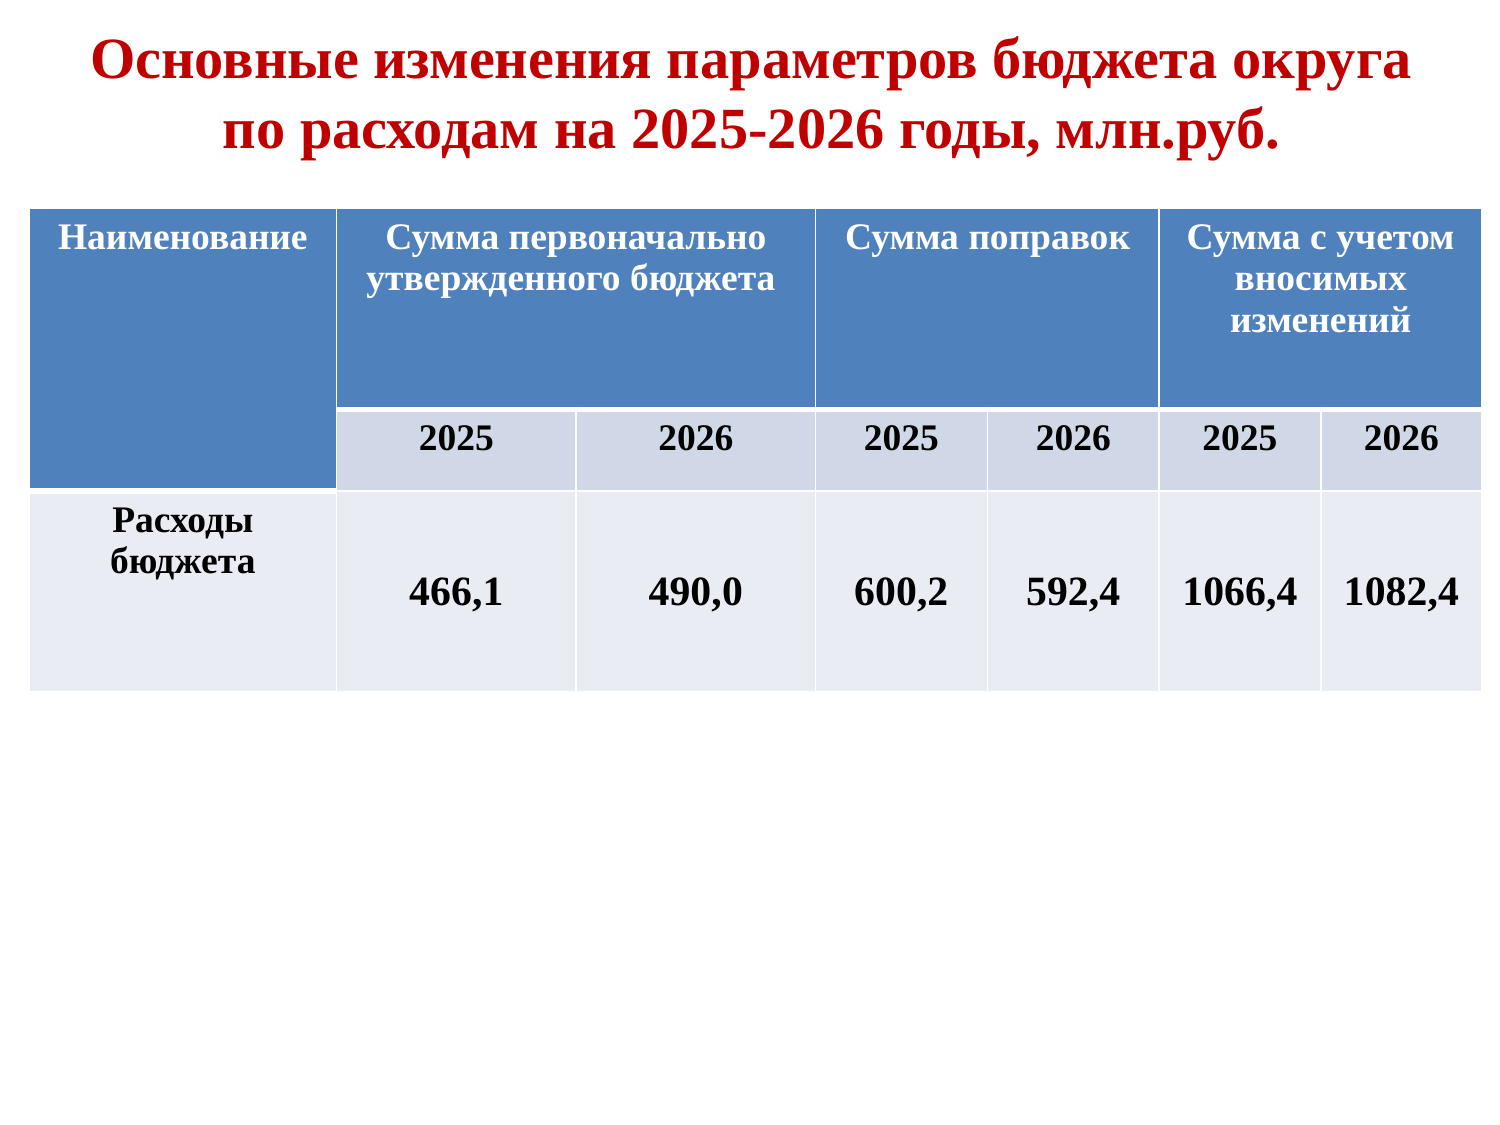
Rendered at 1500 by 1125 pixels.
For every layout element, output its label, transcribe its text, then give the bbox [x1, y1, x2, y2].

table_cell 1082,4 [1322, 492, 1481, 691]
table_header Сумма первоначально утвержденного бюджета [337, 209, 815, 407]
table_header Наименование [30, 209, 336, 488]
table_cell 600,2 [816, 492, 987, 691]
table_cell 2025 [337, 412, 575, 490]
table_cell 466,1 [337, 492, 575, 691]
table_cell 490,0 [577, 492, 815, 691]
table_header Сумма с учетом вносимых изменений [1160, 209, 1481, 407]
table_cell 1066,4 [1160, 492, 1320, 691]
table_header Сумма поправок [816, 209, 1158, 407]
table_cell 2026 [577, 412, 815, 490]
title Основные изменения параметров бюджета округа по расходам на 2025-2026 годы, млн.руб. [37, 24, 1466, 155]
table_cell 592,4 [988, 492, 1158, 691]
table_cell 2026 [988, 412, 1158, 490]
table_cell 2026 [1322, 412, 1481, 490]
table_cell 2025 [1160, 412, 1320, 490]
table_cell Расходы бюджета [30, 494, 336, 691]
table_cell 2025 [816, 412, 987, 490]
